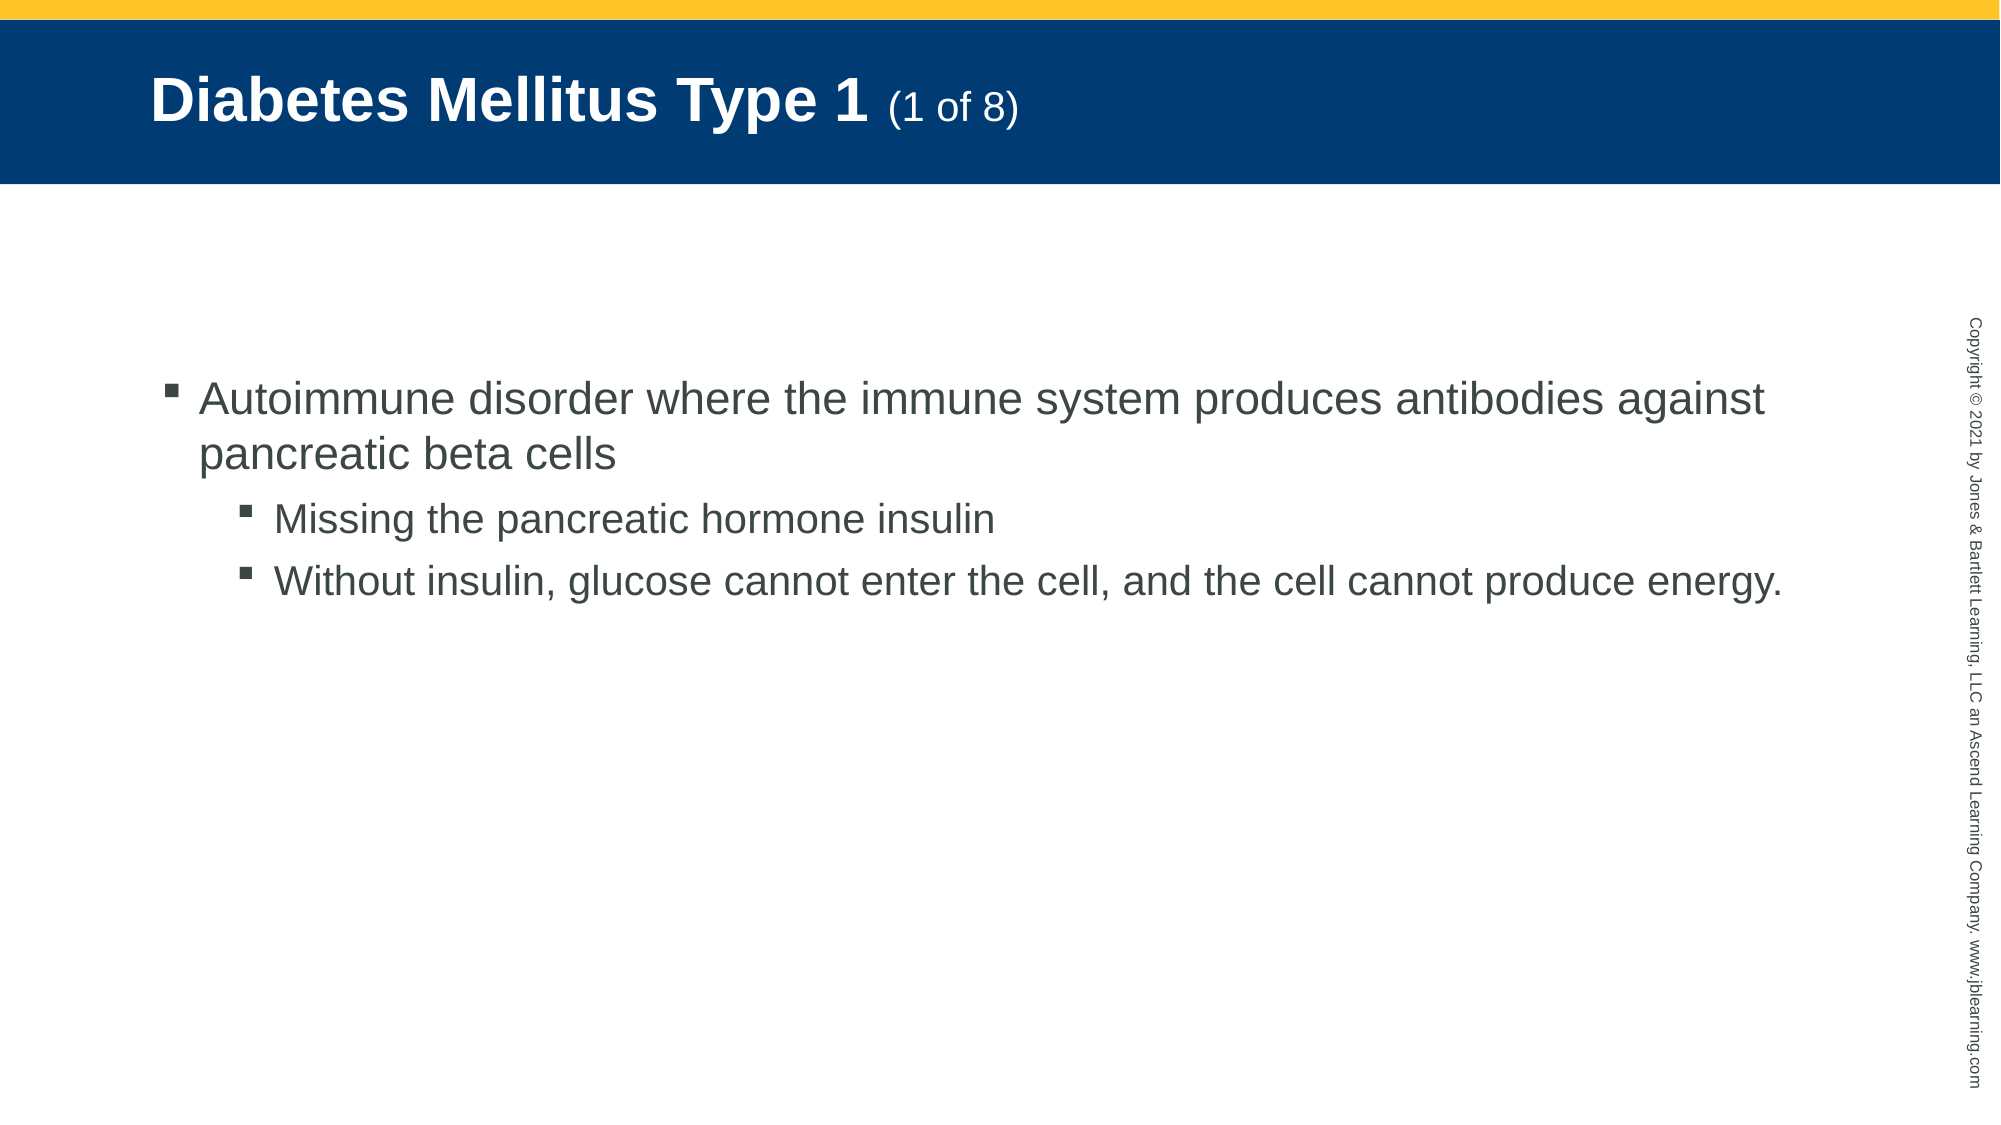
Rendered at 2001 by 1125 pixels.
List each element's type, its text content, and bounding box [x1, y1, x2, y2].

list Autoimmune disorder where the immune system produces antibodies against pancreatic beta cells Missing the pancreatic hormone insulin Without insulin, glucose cannot enter the cell, and the cell cannot produce energy. [146, 361, 1859, 1016]
title Diabetes Mellitus Type 1 (1 of 8) [0, 19, 2000, 185]
